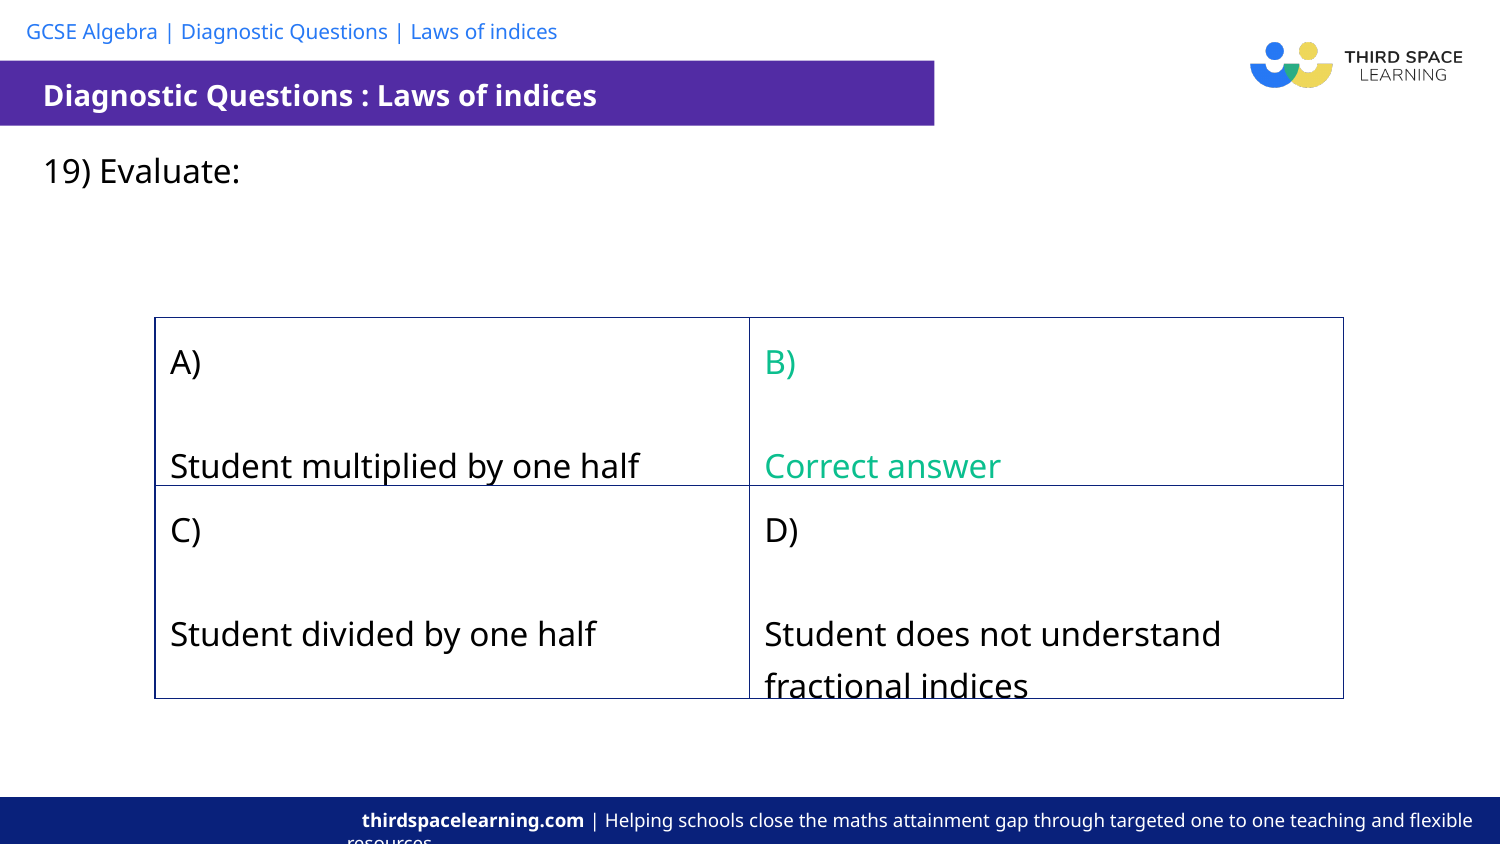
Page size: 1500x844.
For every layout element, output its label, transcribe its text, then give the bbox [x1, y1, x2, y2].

picture [1250, 33, 1465, 99]
text_box Diagnostic Questions : Laws of indices [27, 61, 778, 127]
